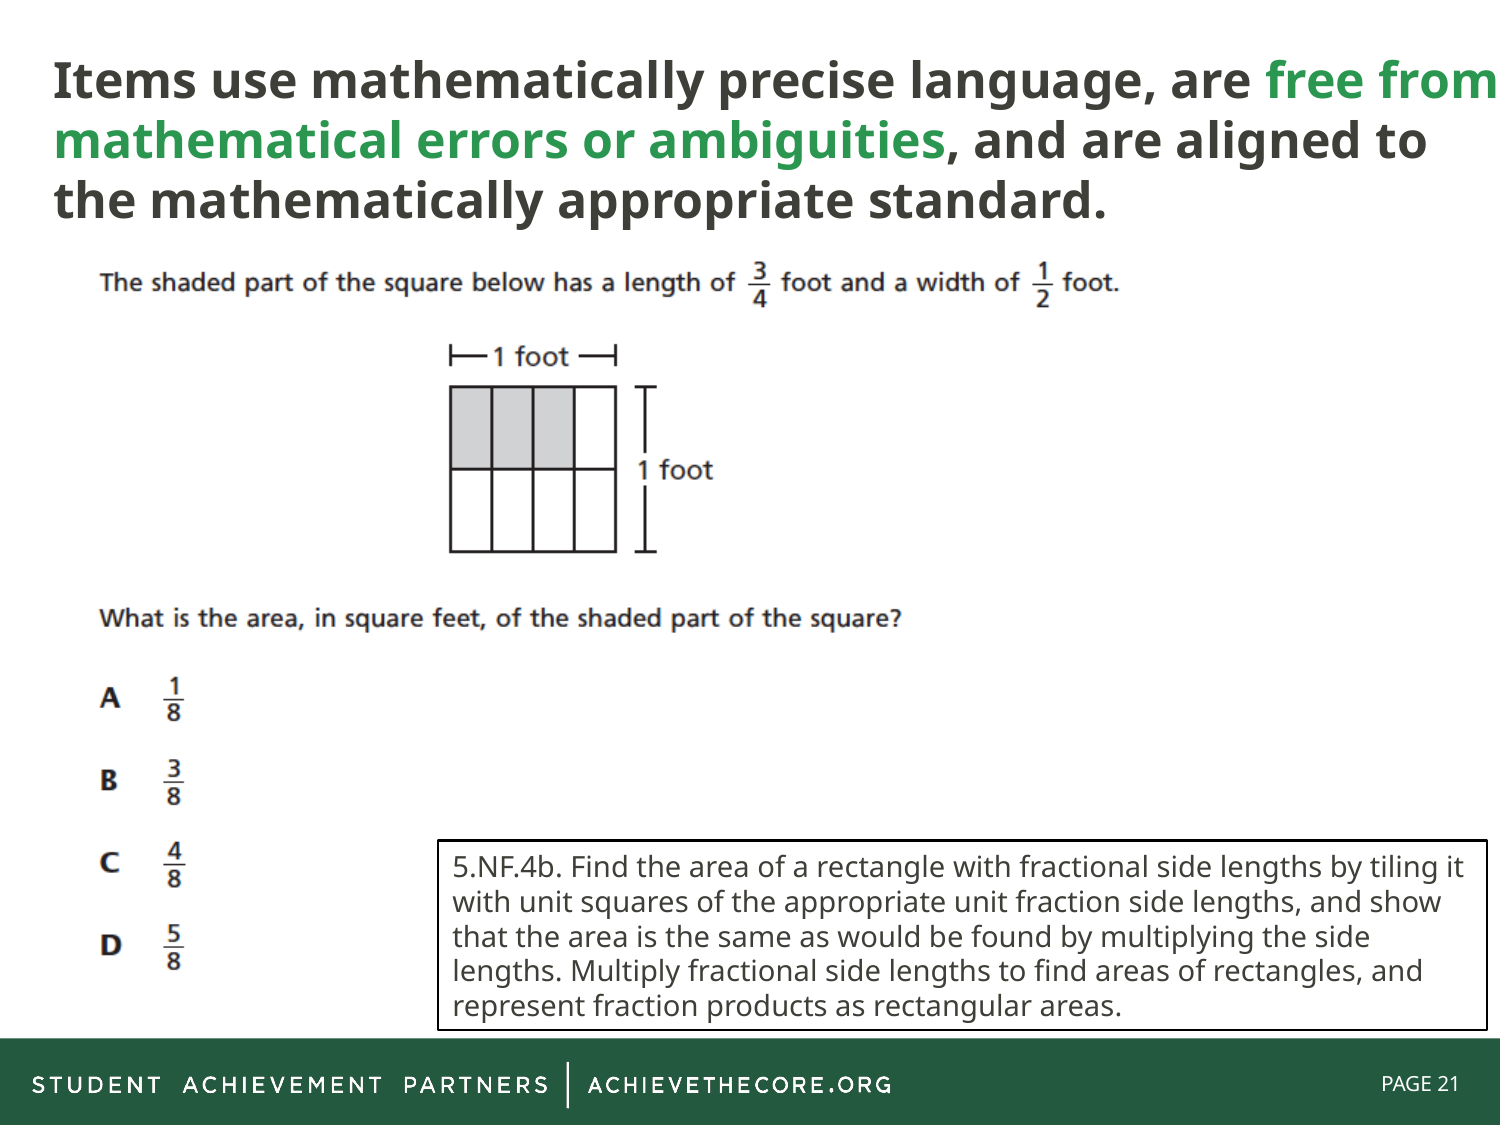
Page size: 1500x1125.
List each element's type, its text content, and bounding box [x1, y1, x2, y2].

picture [12, 1055, 911, 1112]
title Items use mathematically precise language, are free from mathematical errors or ambiguities, and are aligned to the mathematically appropriate standard. [38, 45, 1500, 233]
picture [87, 253, 1149, 976]
text_box 5.NF.4b. Find the area of a rectangle with fractional side lengths by tiling it with unit squares of the appropriate unit fraction side lengths, and show that the area is the same as would be found by multiplying the side lengths. Multiply fractional side lengths to find areas of rectangles, and represent fraction products as rectangular areas. [437, 840, 1488, 1031]
